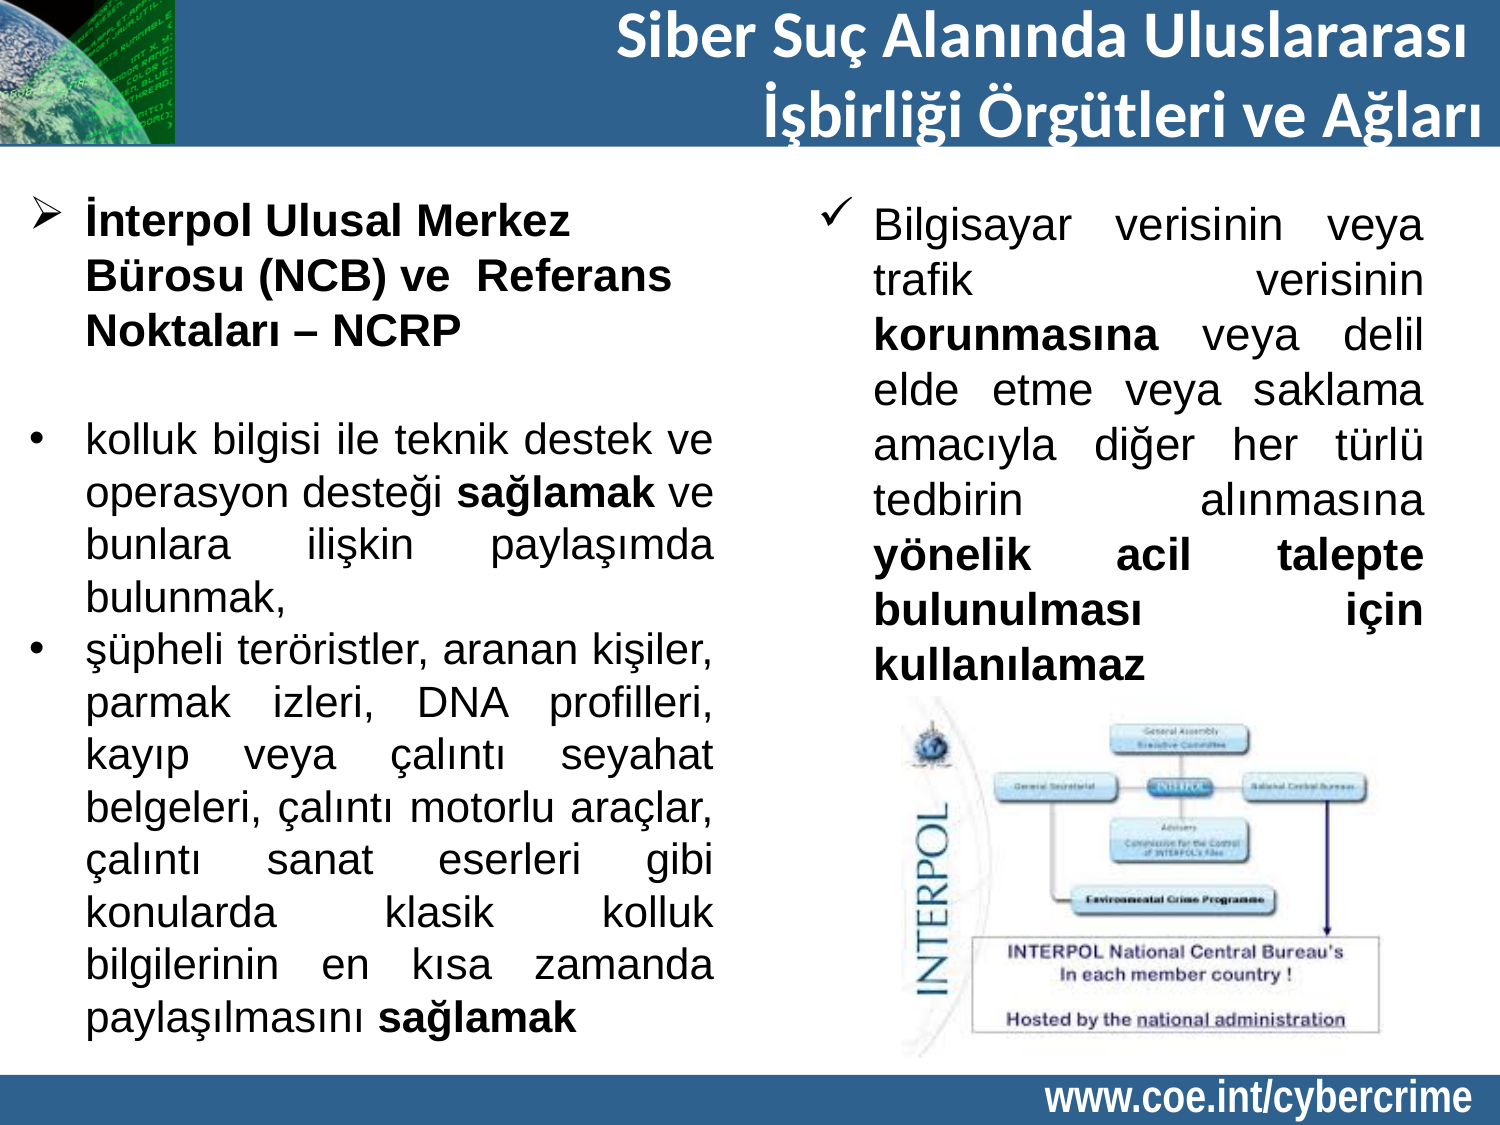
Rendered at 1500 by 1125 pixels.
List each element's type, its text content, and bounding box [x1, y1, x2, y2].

text_box www.coe.int/cybercrime [1030, 1059, 1500, 1125]
text_box İnterpol Ulusal Merkez Bürosu (NCB) ve Referans Noktaları – NCRP kolluk bilgisi ile teknik destek ve operasyon desteği sağlamak ve bunlara ilişkin paylaşımda bulunmak, şüpheli teröristler, aranan kişiler, parmak izleri, DNA profilleri, kayıp veya çalıntı seyahat belgeleri, çalıntı motorlu araçlar, çalıntı sanat eserleri gibi konularda klasik kolluk bilgilerinin en kısa zamanda paylaşılmasını sağlamak [14, 183, 730, 1049]
picture [0, 0, 175, 144]
picture [901, 696, 1384, 1058]
text_box Siber Suç Alanında Uluslararası İşbirliği Örgütleri ve Ağları [177, 0, 1500, 149]
text_box [0, 1073, 1030, 1125]
text_box Bilgisayar verisinin veya trafik verisinin korunmasına veya delil elde etme veya saklama amacıyla diğer her türlü tedbirin alınmasına yönelik acil talepte bulunulması için kullanılamaz [802, 187, 1440, 697]
